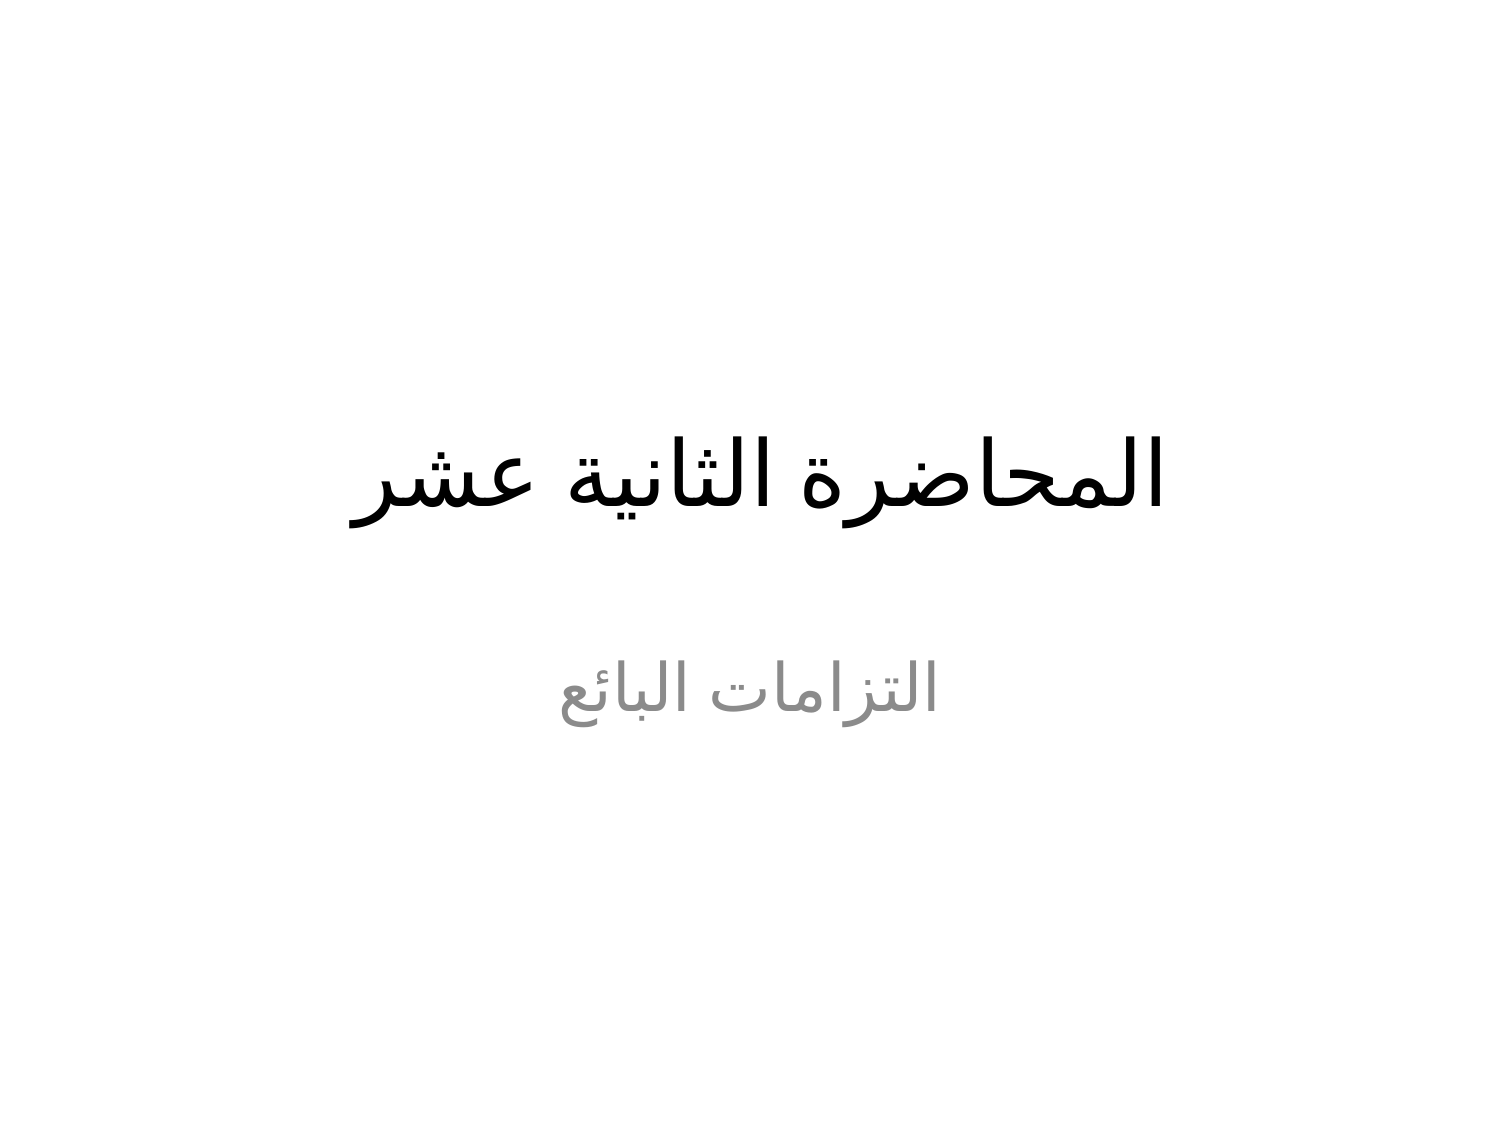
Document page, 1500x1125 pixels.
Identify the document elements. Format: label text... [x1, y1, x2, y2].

subtitle التزامات البائع [225, 637, 1275, 925]
title المحاضرة الثانية عشر [112, 349, 1388, 591]
